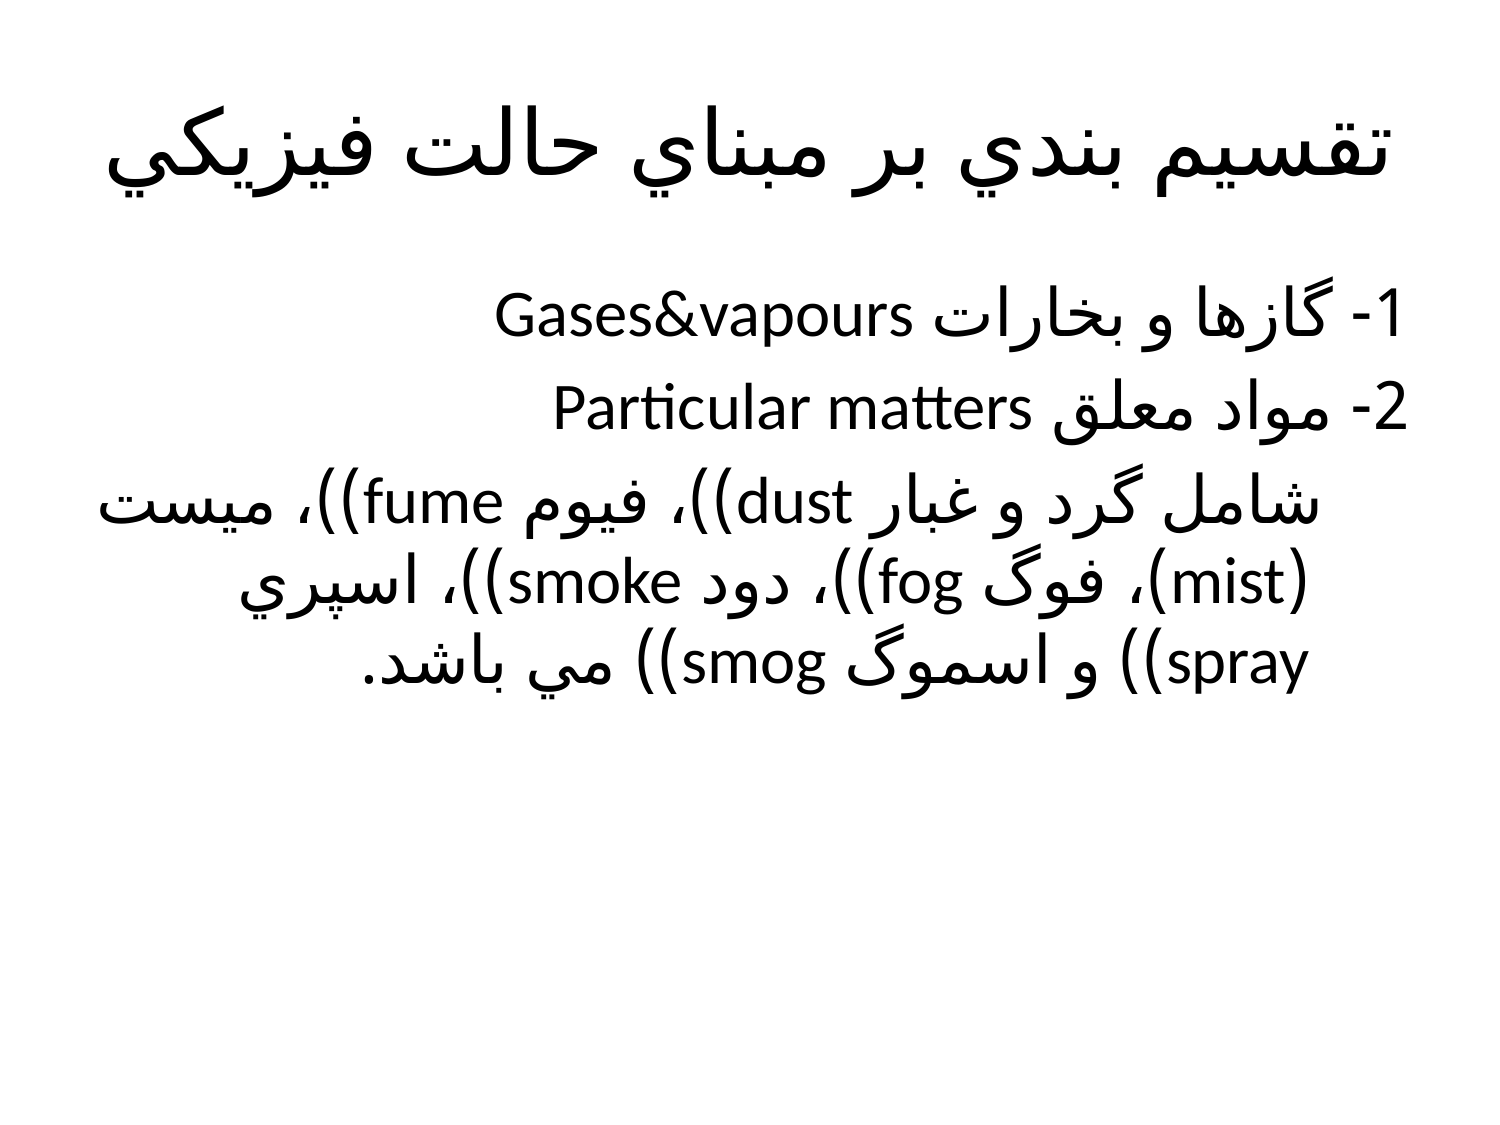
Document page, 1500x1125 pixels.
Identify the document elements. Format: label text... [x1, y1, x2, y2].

title تقسيم بندي بر مبناي حالت فيزيكي [75, 45, 1425, 233]
list 1- گازها و بخارات Gases&vapours 2- مواد معلق Particular matters شامل گرد و غبار dust))، فيوم fume))، ميست (mist)، فوگ fog))، دود smoke))، اسپري spray)) و اسموگ smog)) مي باشد. [75, 262, 1425, 1005]
